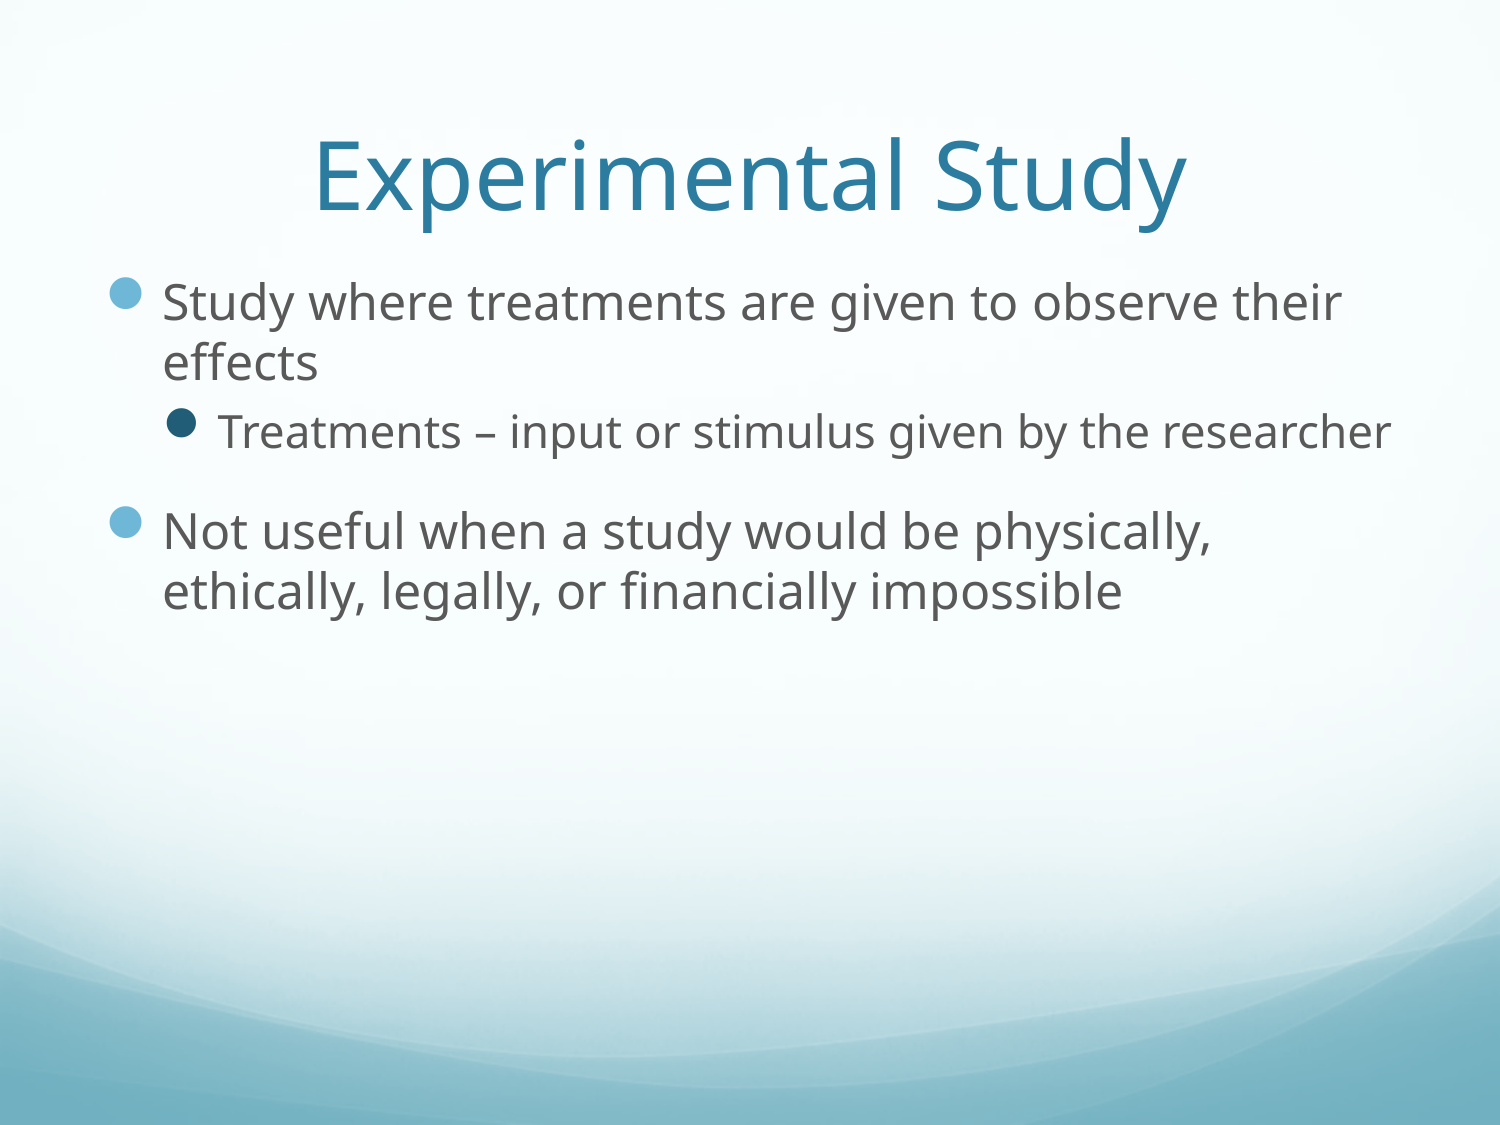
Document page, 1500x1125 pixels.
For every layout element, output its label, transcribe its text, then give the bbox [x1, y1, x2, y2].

list Study where treatments are given to observe their effects Treatments – input or stimulus given by the researcher Not useful when a study would be physically, ethically, legally, or financially impossible [90, 262, 1410, 975]
title Experimental Study [90, 17, 1410, 237]
